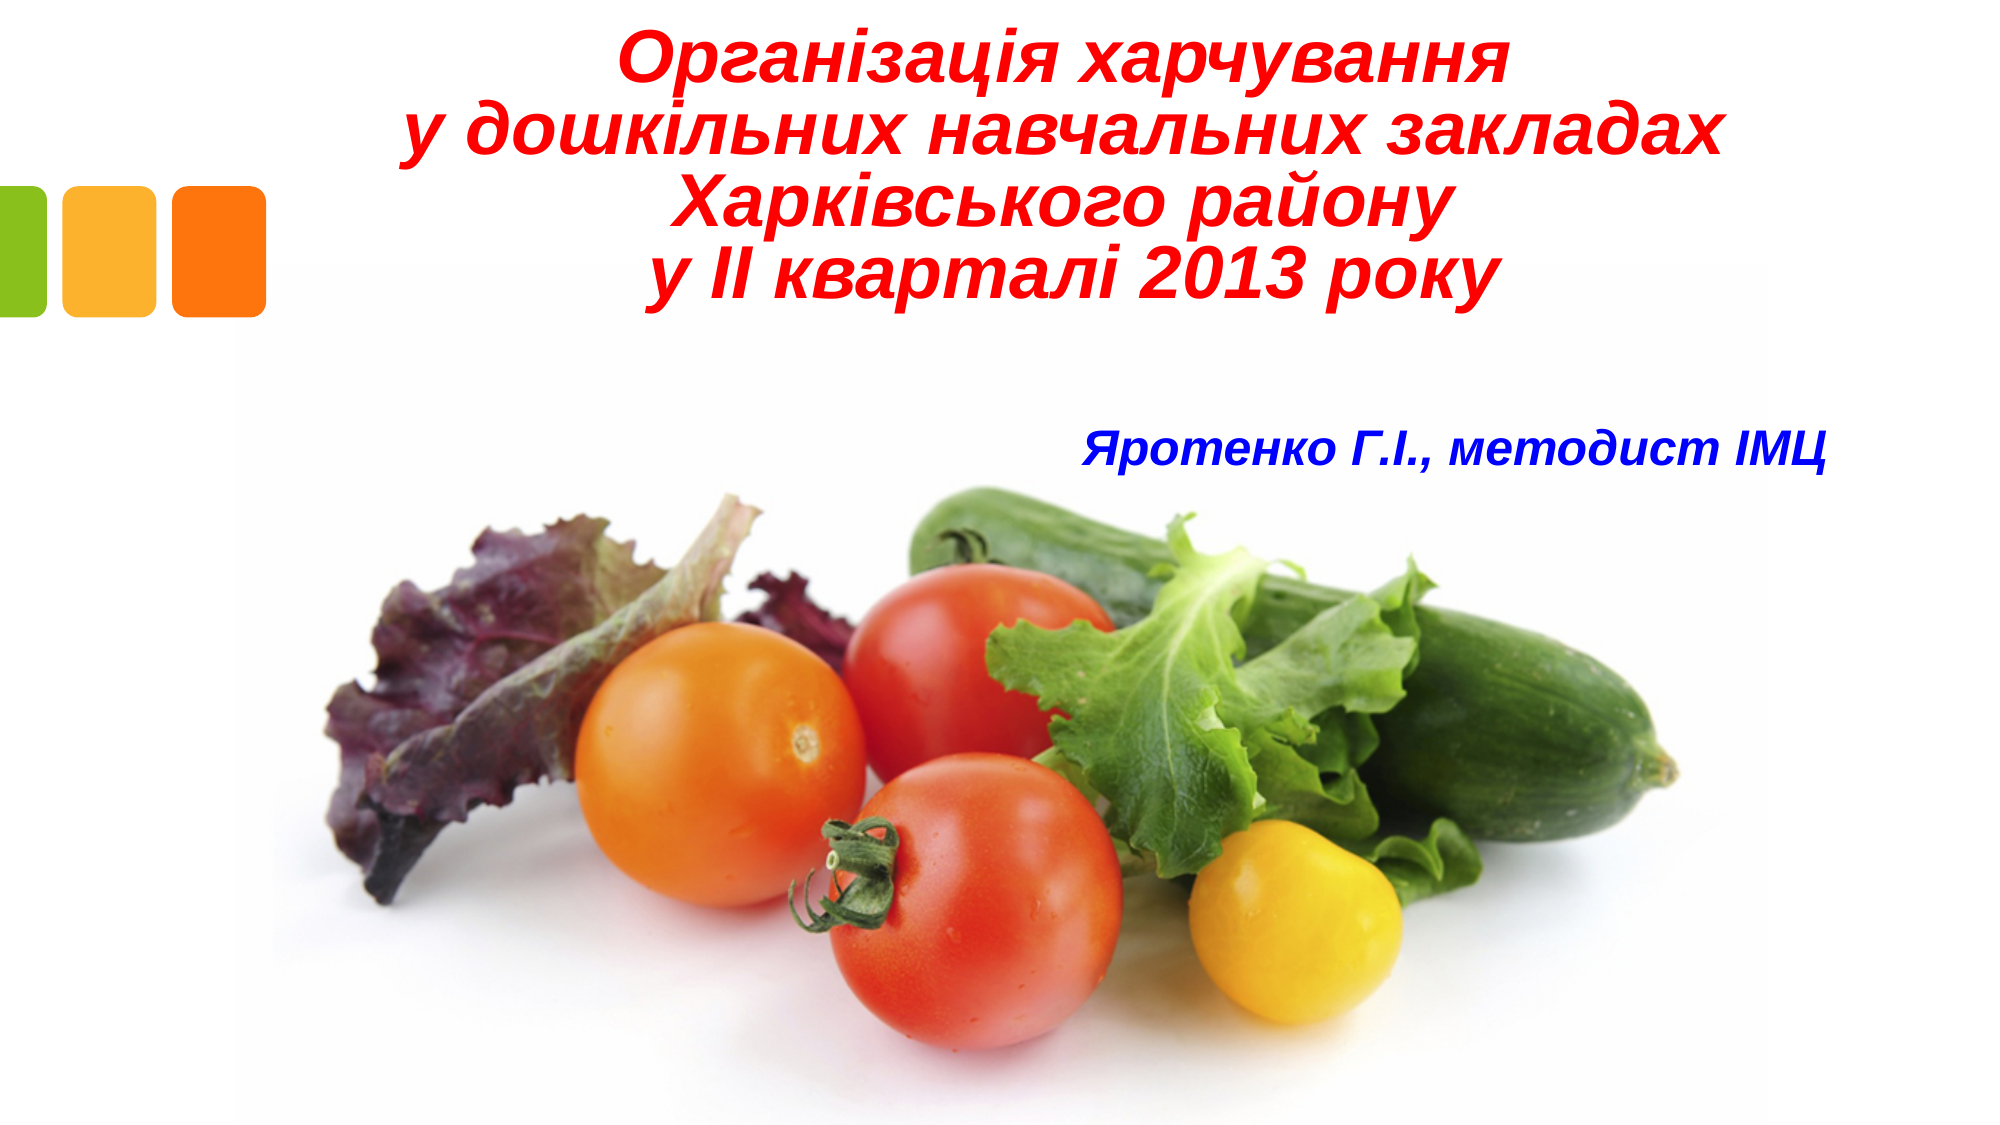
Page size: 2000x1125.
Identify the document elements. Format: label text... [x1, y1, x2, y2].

title Організація харчування у дошкільних навчальних закладах Харківського району у ІІ кварталі 2013 року [236, 37, 1913, 413]
subtitle Яротенко Г.І., методист ІМЦ [1061, 412, 1938, 489]
picture [0, 0, 2000, 1125]
